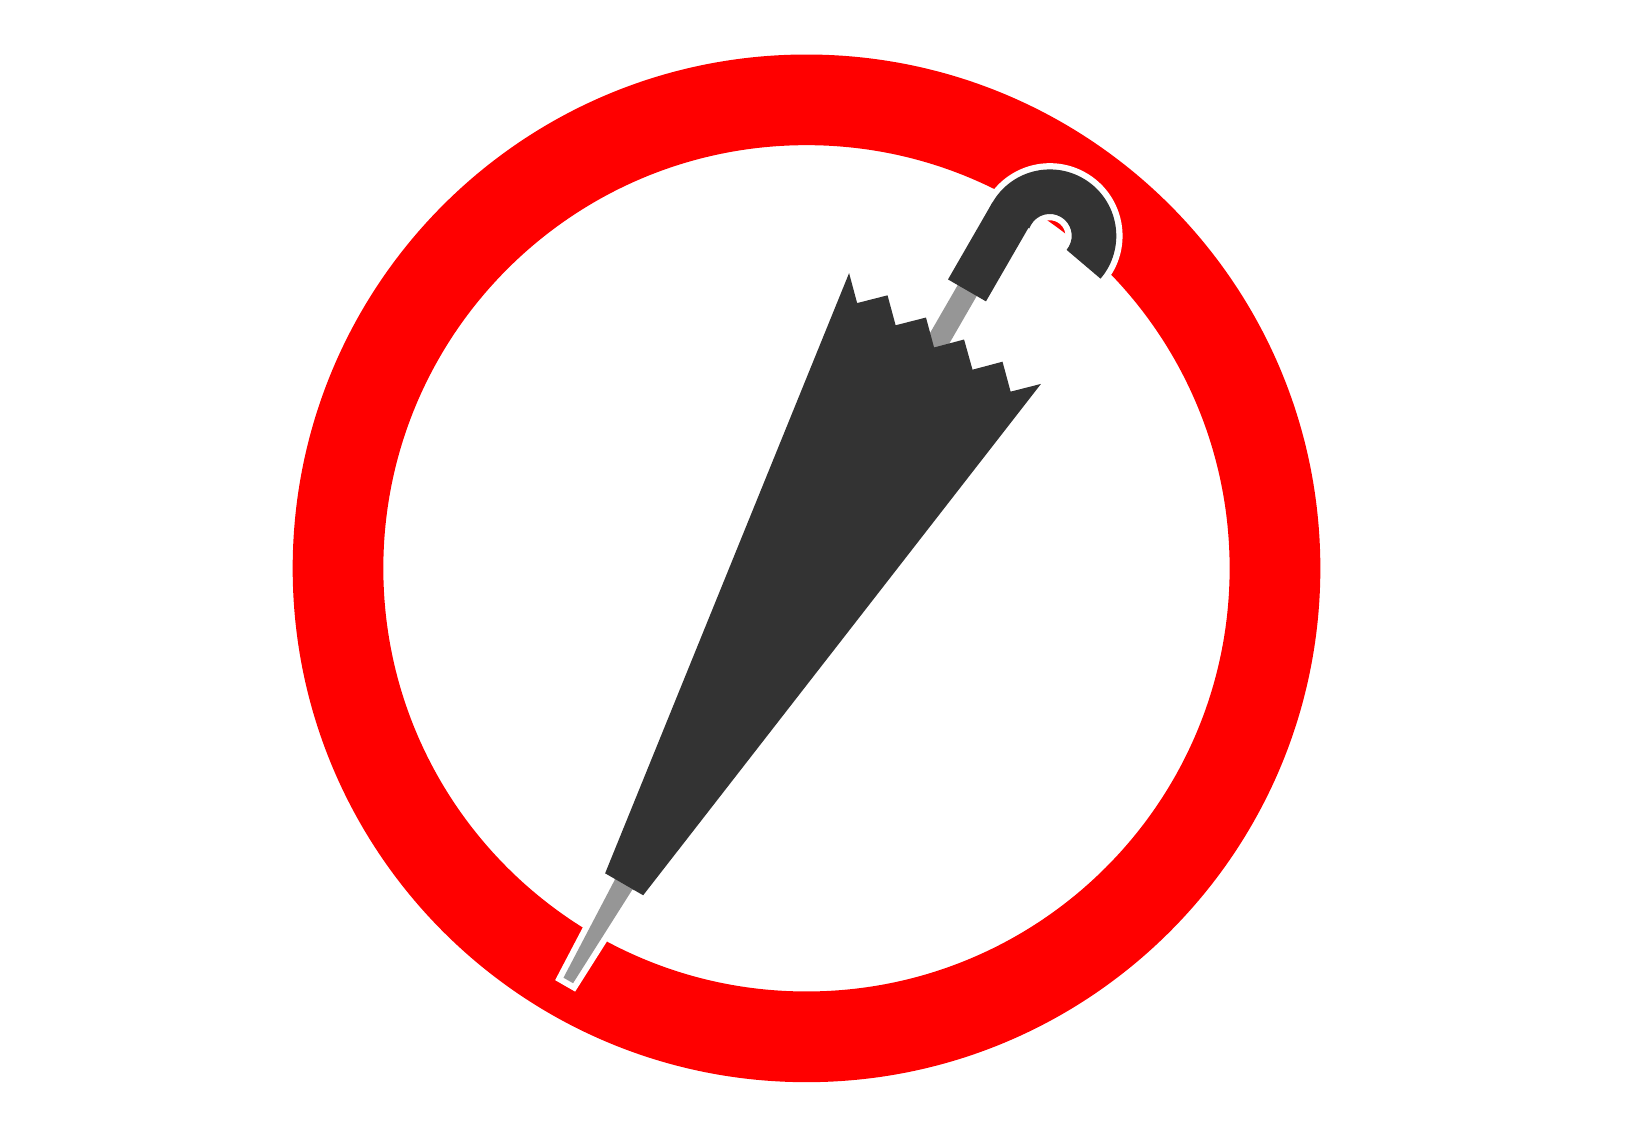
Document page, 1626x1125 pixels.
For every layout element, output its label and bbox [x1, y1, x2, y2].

text_box [292, 54, 1321, 1083]
